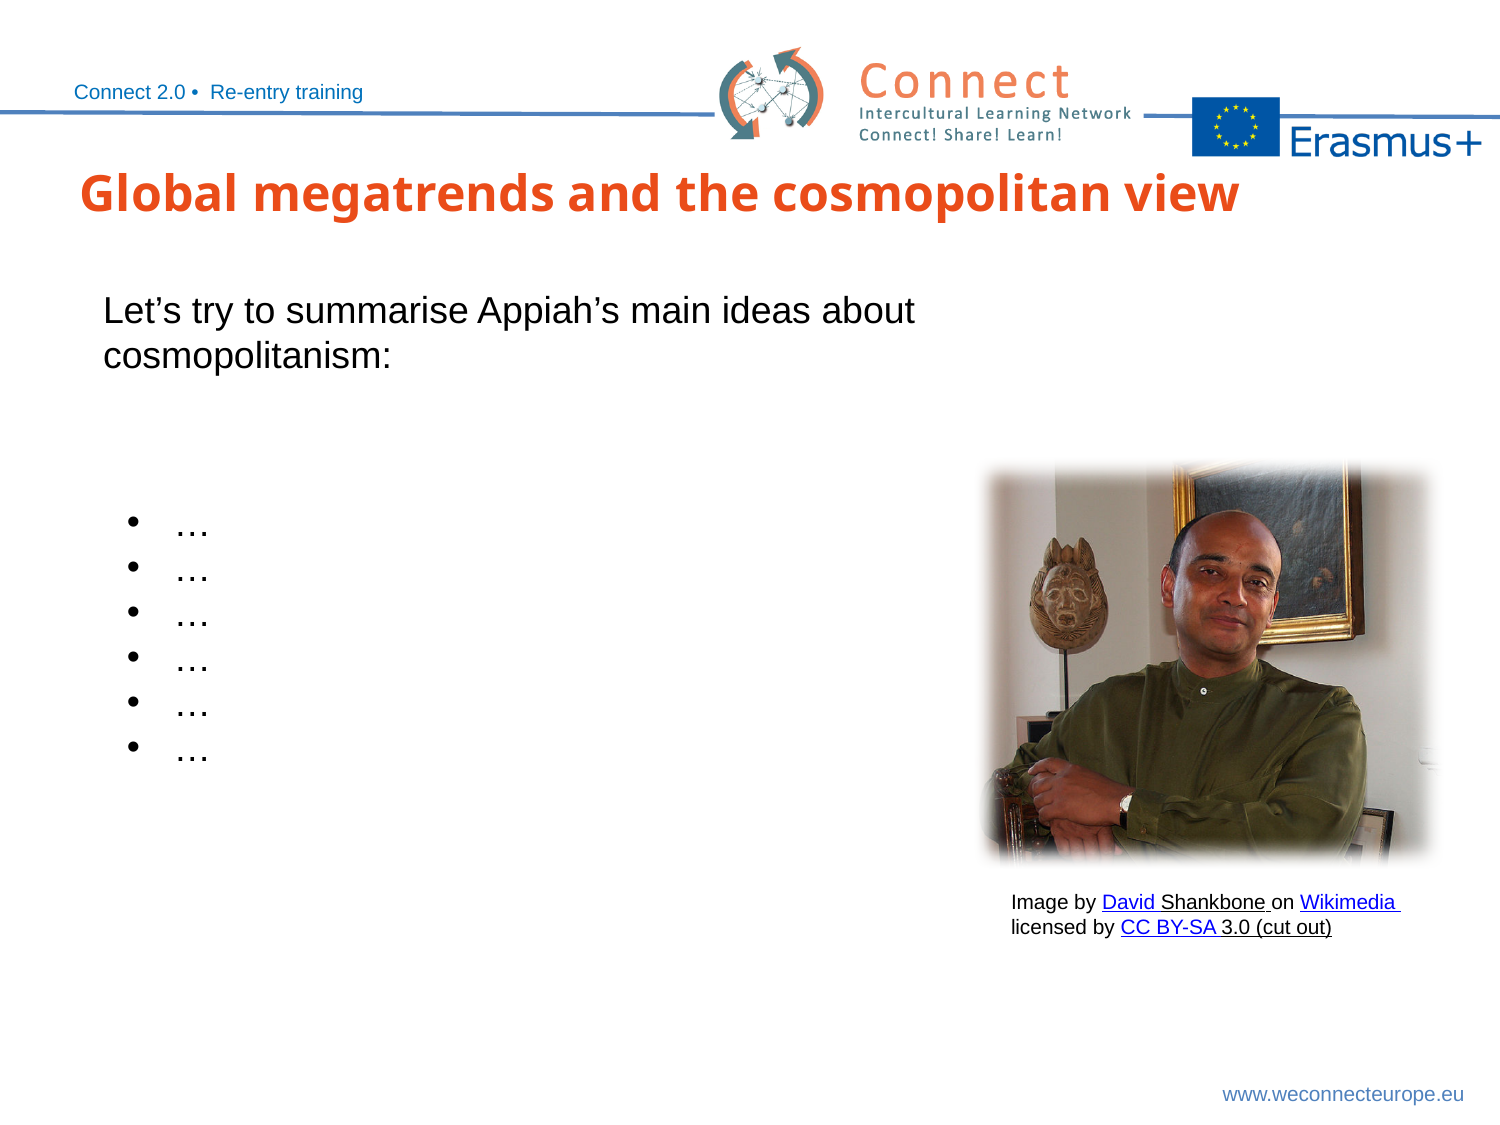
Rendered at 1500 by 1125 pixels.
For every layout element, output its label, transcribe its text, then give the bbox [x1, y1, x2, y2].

text_box Image by David Shankbone on Wikimedia licensed by CC BY-SA 3.0 (cut out) [996, 881, 1421, 947]
picture [714, 42, 1144, 153]
text_box … … … … … … [112, 491, 762, 822]
text_box Global megatrends and the cosmopolitan view [64, 153, 1317, 229]
picture [1175, 80, 1498, 173]
picture [973, 455, 1444, 870]
text_box Let’s try to summarise Appiah’s main ideas about cosmopolitanism: [88, 278, 1128, 384]
